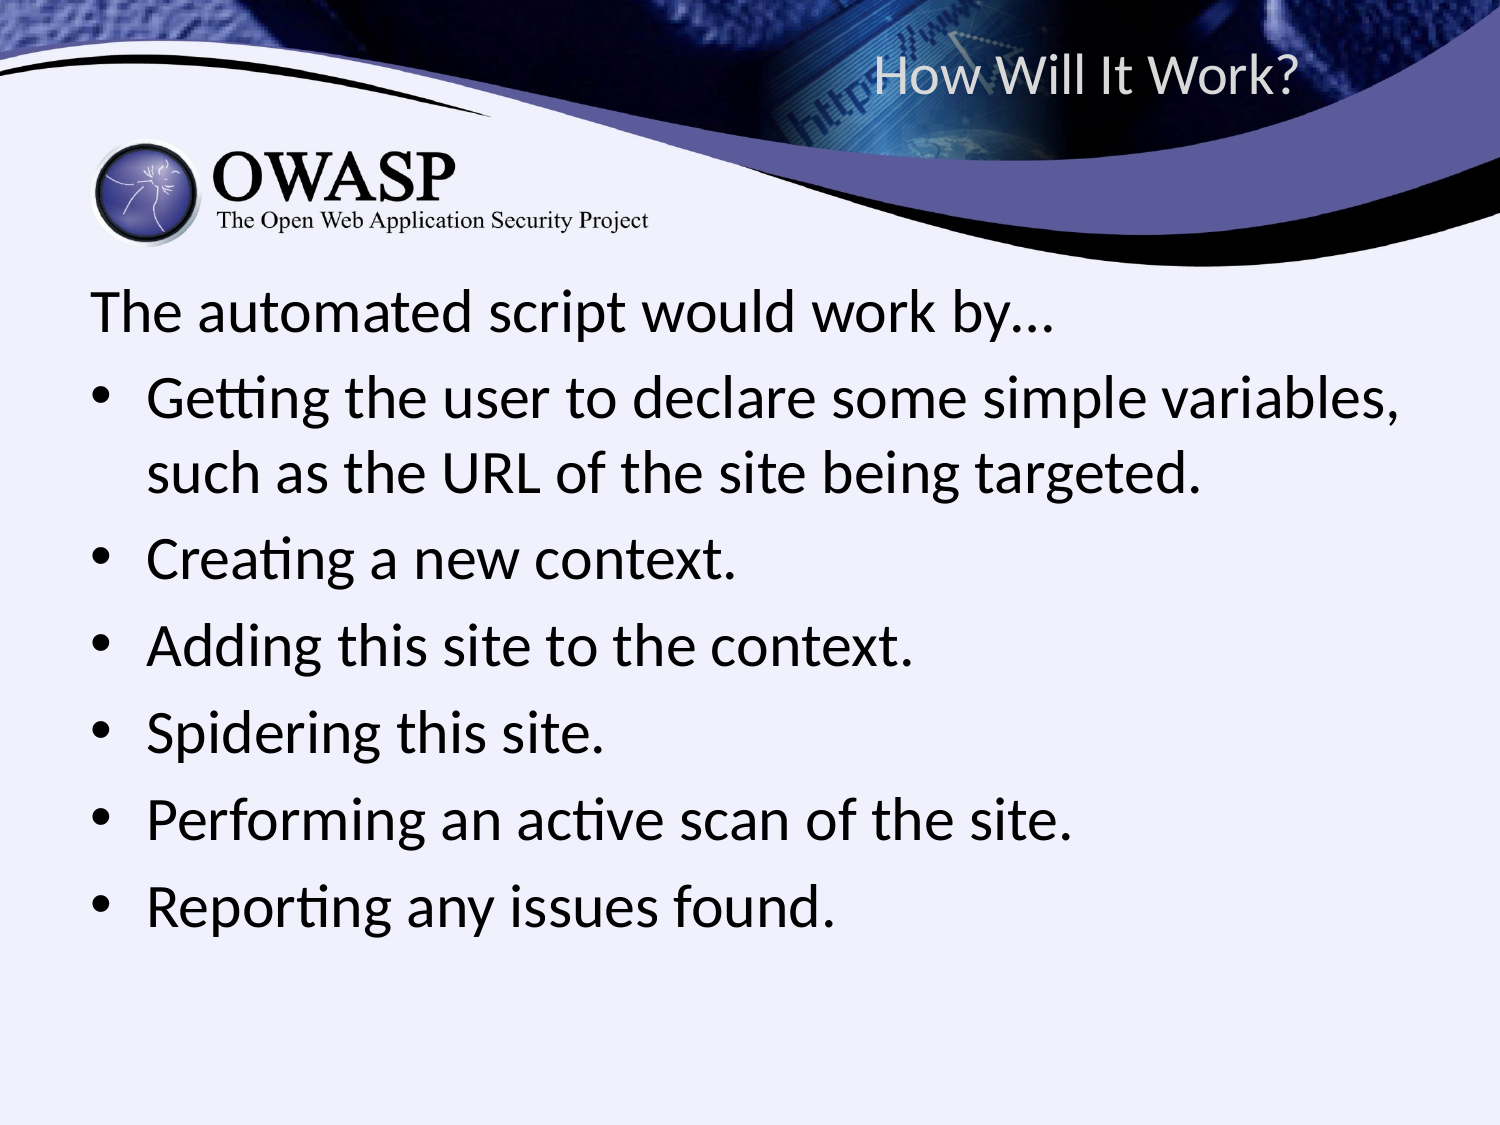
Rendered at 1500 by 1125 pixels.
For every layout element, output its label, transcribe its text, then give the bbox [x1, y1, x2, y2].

picture [0, 0, 1500, 1125]
title How Will It Work? [699, 12, 1475, 130]
list The automated script would work by… Getting the user to declare some simple variables, such as the URL of the site being targeted. Creating a new context. Adding this site to the context. Spidering this site. Performing an active scan of the site. Reporting any issues found. [75, 262, 1425, 1005]
